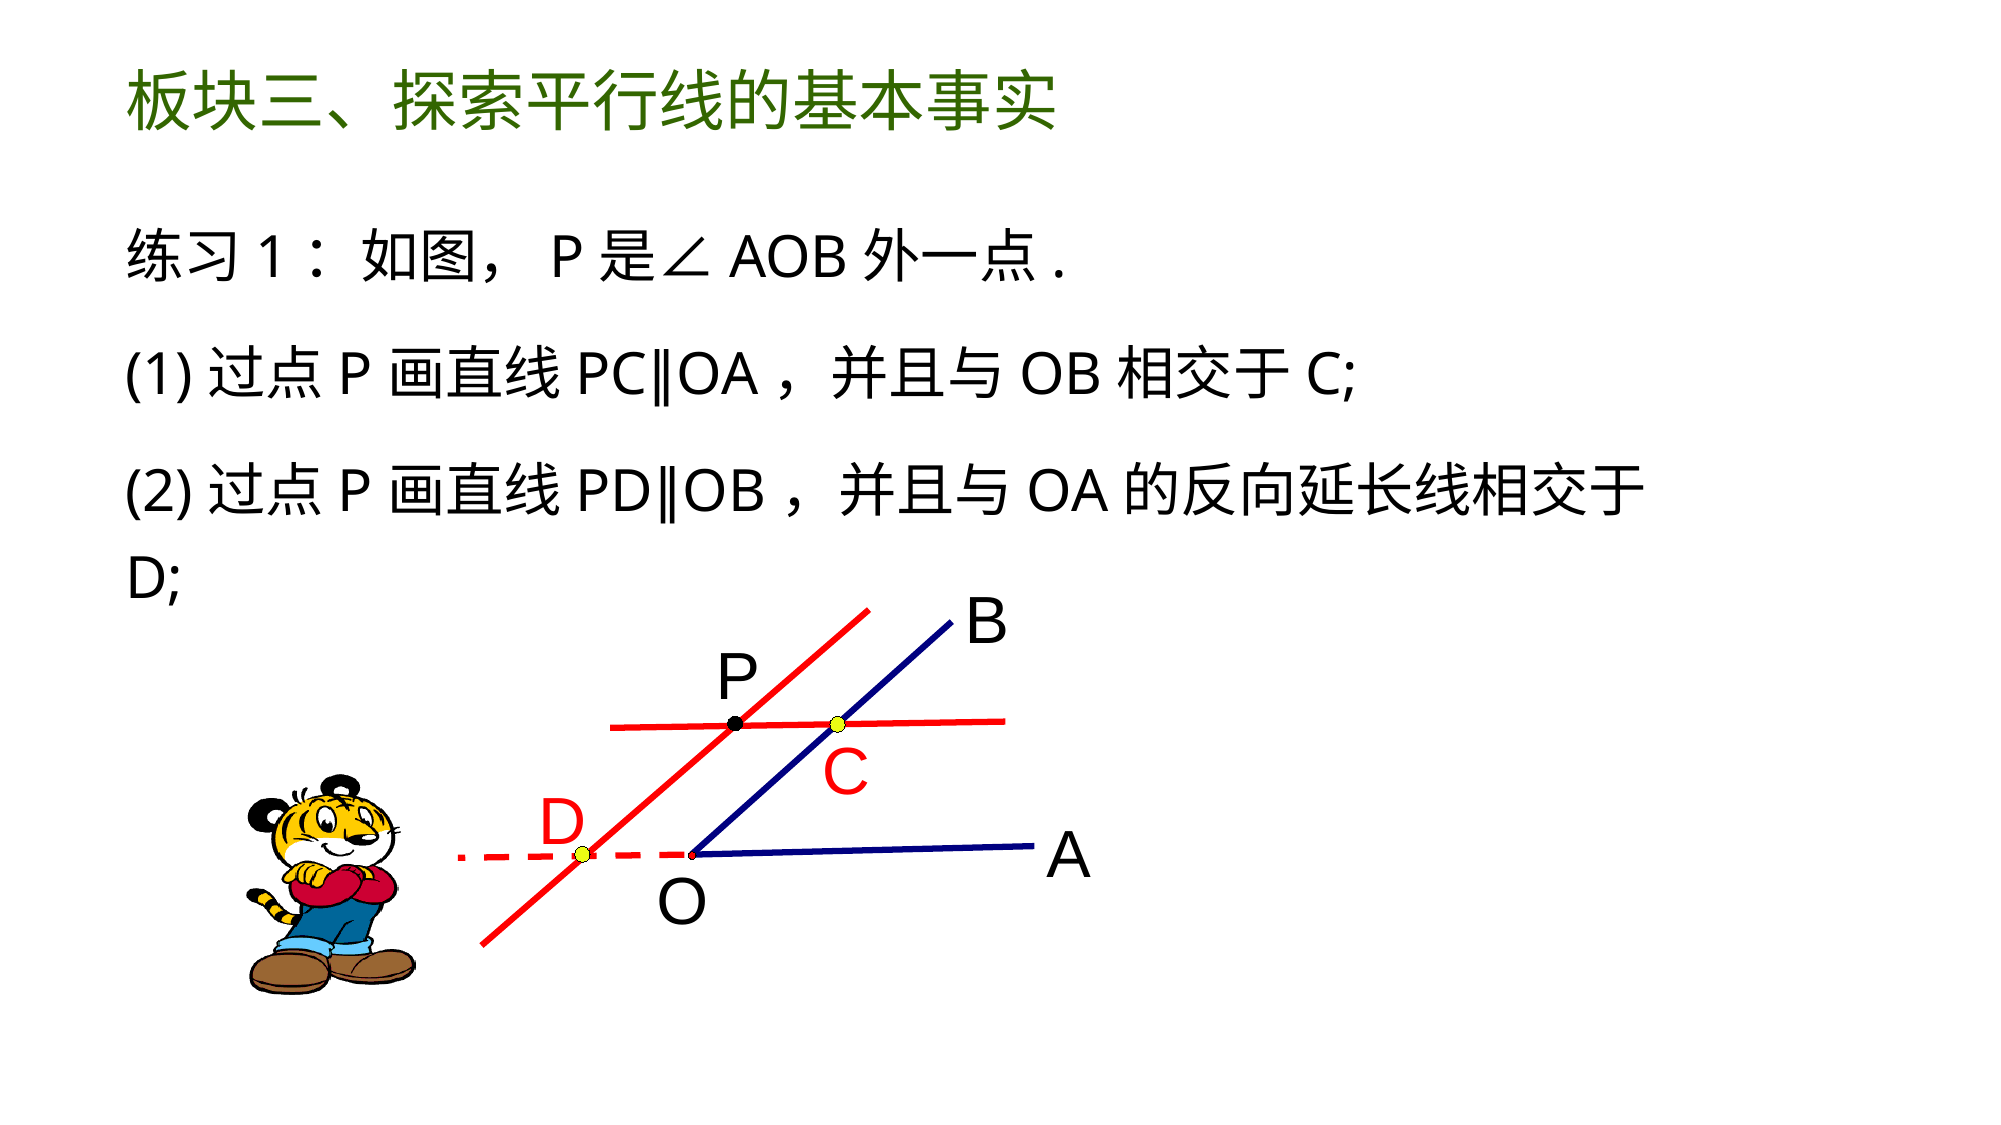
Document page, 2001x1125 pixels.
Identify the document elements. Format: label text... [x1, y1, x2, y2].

text_box [446, 590, 1023, 964]
text_box [727, 716, 743, 731]
text_box C [821, 727, 871, 808]
text_box P [715, 633, 761, 714]
text_box D [538, 777, 587, 858]
text_box B [964, 577, 1010, 658]
text_box [688, 851, 697, 857]
text_box 练习1：如图，P是∠AOB外一点. (1)过点P画直线PC∥OA，并且与OB相交于C; (2)过点P画直线PD∥OB，并且与OA的反向延长线相交于D; [110, 194, 1697, 735]
text_box 板块三、探索平行线的基本事实 [110, 51, 1161, 147]
text_box A [1046, 810, 1091, 891]
picture [246, 774, 416, 996]
text_box [574, 846, 591, 863]
text_box O [656, 857, 709, 938]
text_box [829, 716, 846, 727]
